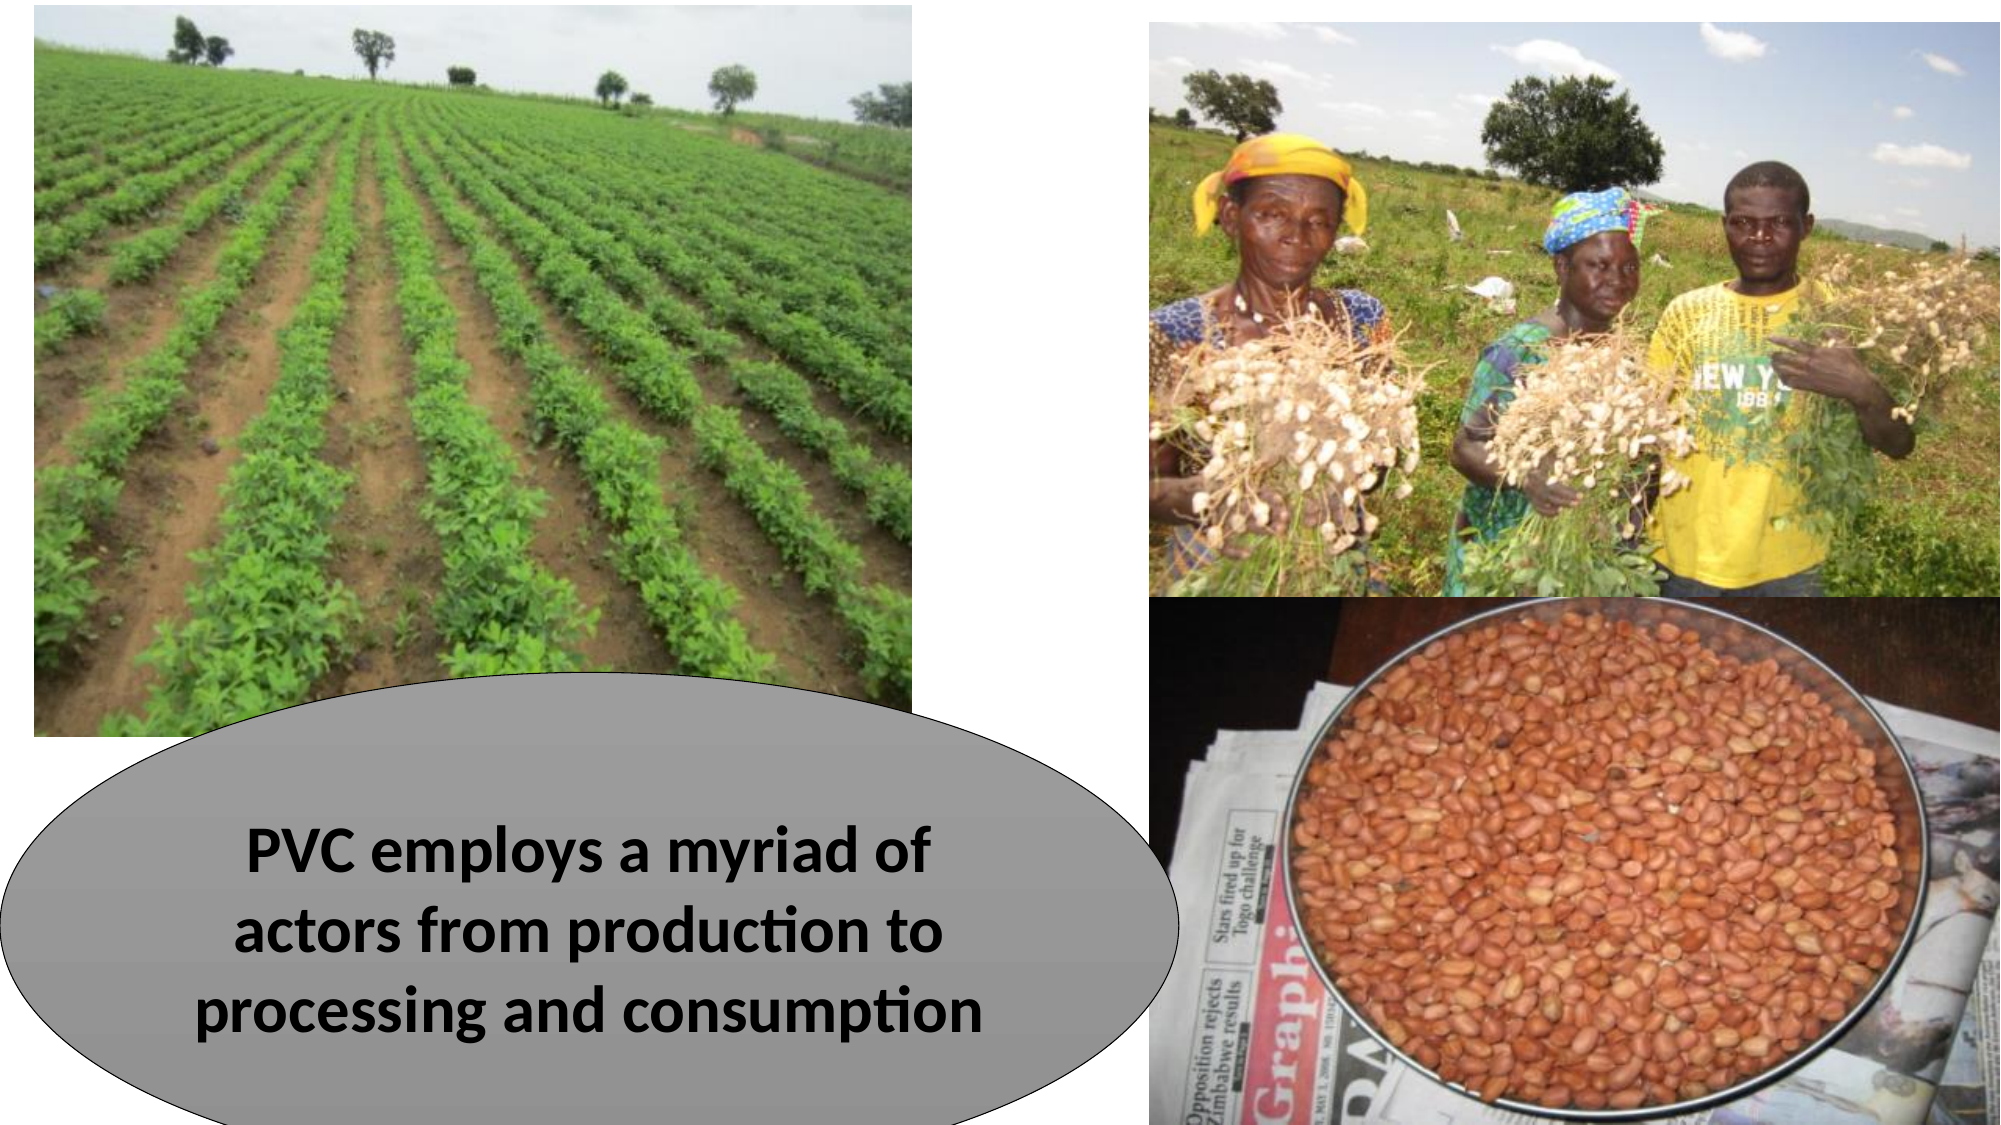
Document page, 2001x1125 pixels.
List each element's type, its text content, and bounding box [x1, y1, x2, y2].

text_box PVC employs a myriad of actors from production to processing and consumption [0, 713, 1149, 1125]
picture [1149, 597, 2000, 1125]
picture [34, 5, 912, 737]
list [1149, 22, 2000, 597]
